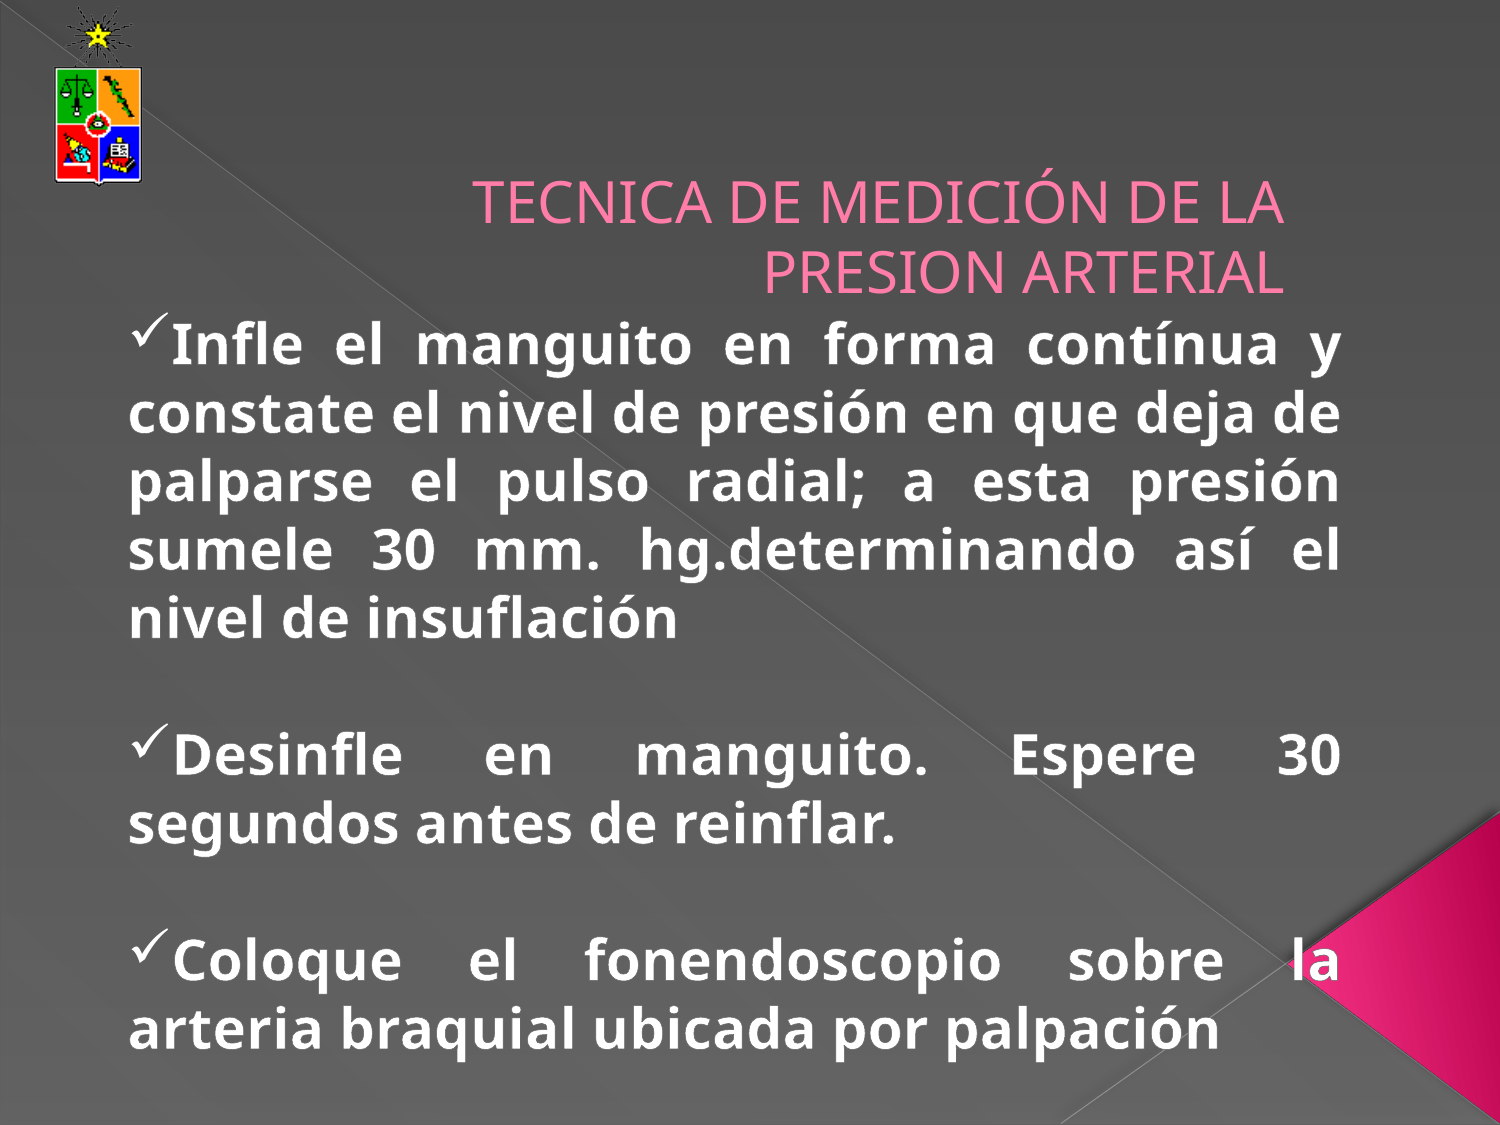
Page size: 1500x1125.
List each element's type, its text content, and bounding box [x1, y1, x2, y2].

title TECNICA DE MEDICIÓN DE LA PRESION ARTERIAL [212, 125, 1300, 299]
picture [37, 0, 160, 193]
subtitle Infle el manguito en forma contínua y constate el nivel de presión en que deja de palparse el pulso radial; a esta presión sumele 30 mm. hg.determinando así el nivel de insuflación Desinfle en manguito. Espere 30 segundos antes de reinflar. Coloque el fonendoscopio sobre la arteria braquial ubicada por palpación [112, 299, 1363, 1075]
